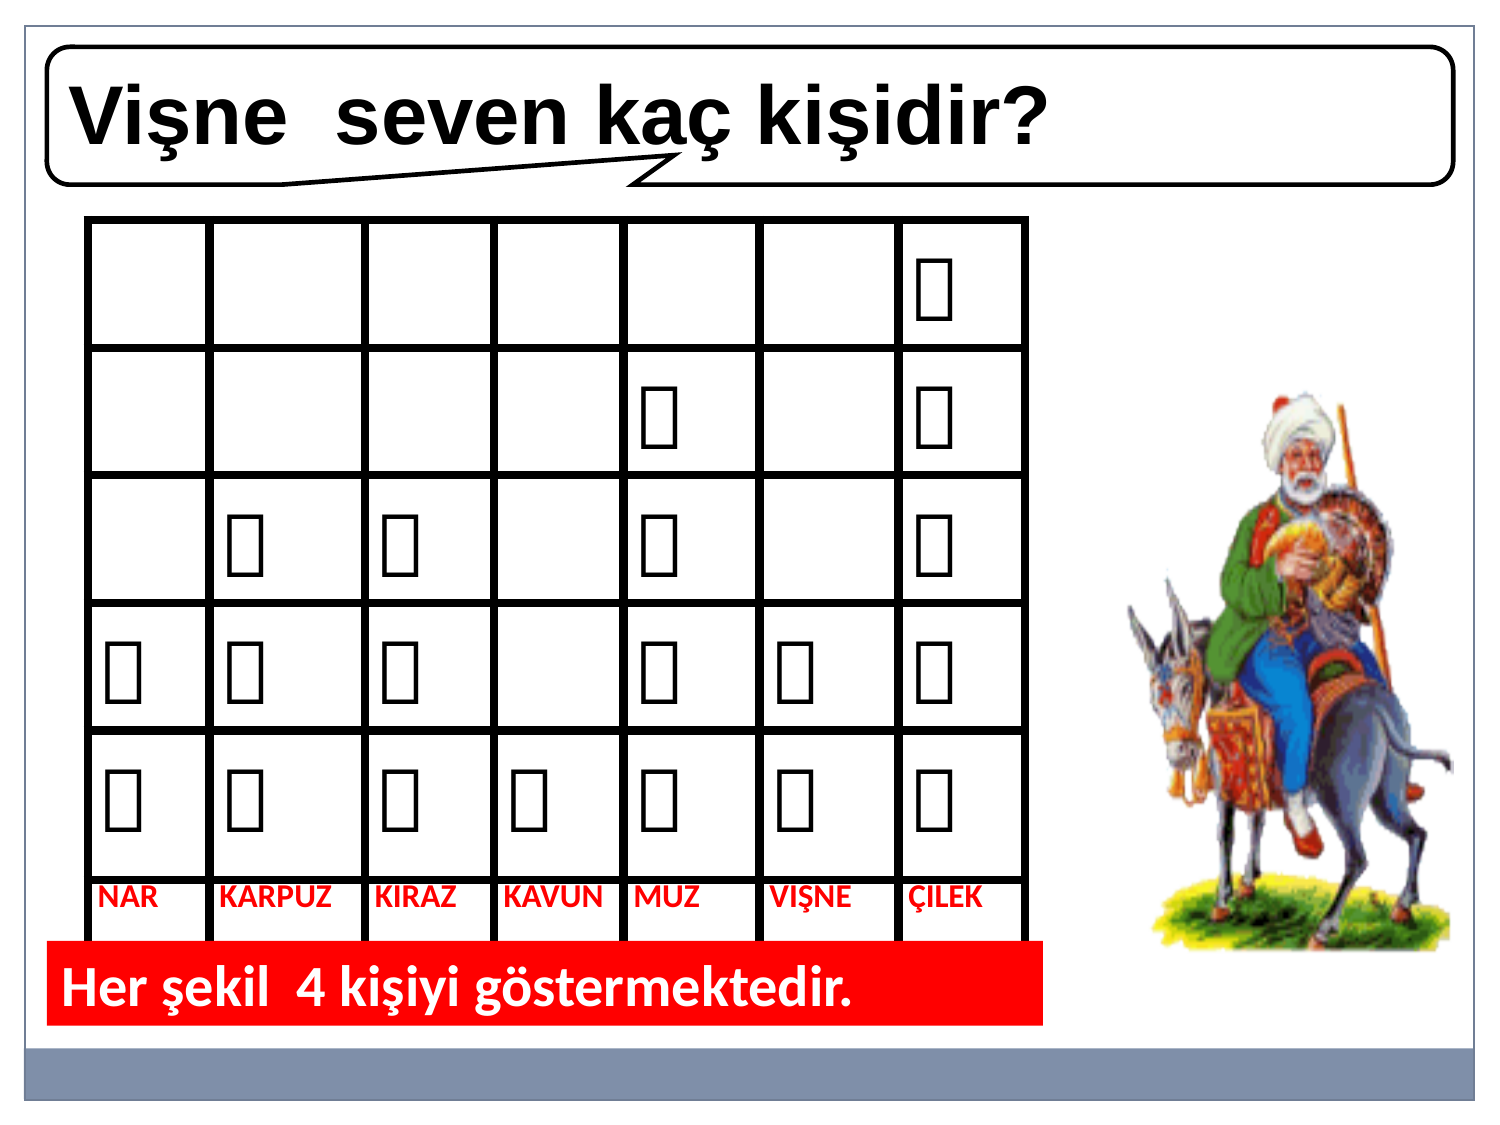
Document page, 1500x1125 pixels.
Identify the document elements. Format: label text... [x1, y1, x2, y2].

table_cell  [369, 735, 490, 876]
table_cell [92, 352, 205, 471]
table_cell [498, 607, 619, 726]
text_box Her şekil 4 kişiyi göstermektedir. [46, 940, 1043, 1026]
table_cell [498, 479, 619, 599]
table_cell  [369, 479, 490, 599]
table_cell [92, 479, 205, 599]
table_cell  [903, 479, 1021, 599]
picture [1124, 351, 1454, 962]
table_cell  [764, 735, 894, 876]
table_cell  [628, 479, 755, 599]
table_cell  [369, 607, 490, 726]
table_header [764, 224, 894, 344]
text_box Vişne seven kaç kişidir? [46, 46, 1454, 185]
table_cell  [903, 352, 1021, 471]
table_header [498, 224, 619, 344]
table_cell  [92, 607, 205, 726]
table_cell  [903, 735, 1021, 876]
table_cell  [214, 479, 361, 599]
table_header [369, 224, 490, 344]
table_cell  [628, 607, 755, 726]
table_cell  [214, 735, 361, 876]
table_cell VİŞNE [764, 884, 894, 940]
table_cell [498, 352, 619, 471]
table_cell MUZ [628, 884, 755, 940]
table_header [92, 224, 205, 344]
table_cell [764, 479, 894, 599]
table_header [214, 224, 361, 344]
table_cell  [214, 607, 361, 726]
table_header [628, 224, 755, 344]
table_cell  [628, 735, 755, 876]
table_cell ÇİLEK [903, 884, 1021, 940]
table_cell  [92, 735, 205, 876]
table_cell  [764, 607, 894, 726]
table_cell  [903, 607, 1021, 726]
table_cell KİRAZ [369, 884, 490, 940]
table_cell KAVUN [498, 884, 619, 940]
table_header  [903, 224, 1021, 344]
table_cell  [498, 735, 619, 876]
table_cell [764, 352, 894, 471]
table_cell [214, 352, 361, 471]
table_cell  [628, 352, 755, 471]
table_cell KARPUZ [214, 884, 361, 940]
table_cell NAR [92, 884, 205, 940]
table_cell [369, 352, 490, 471]
